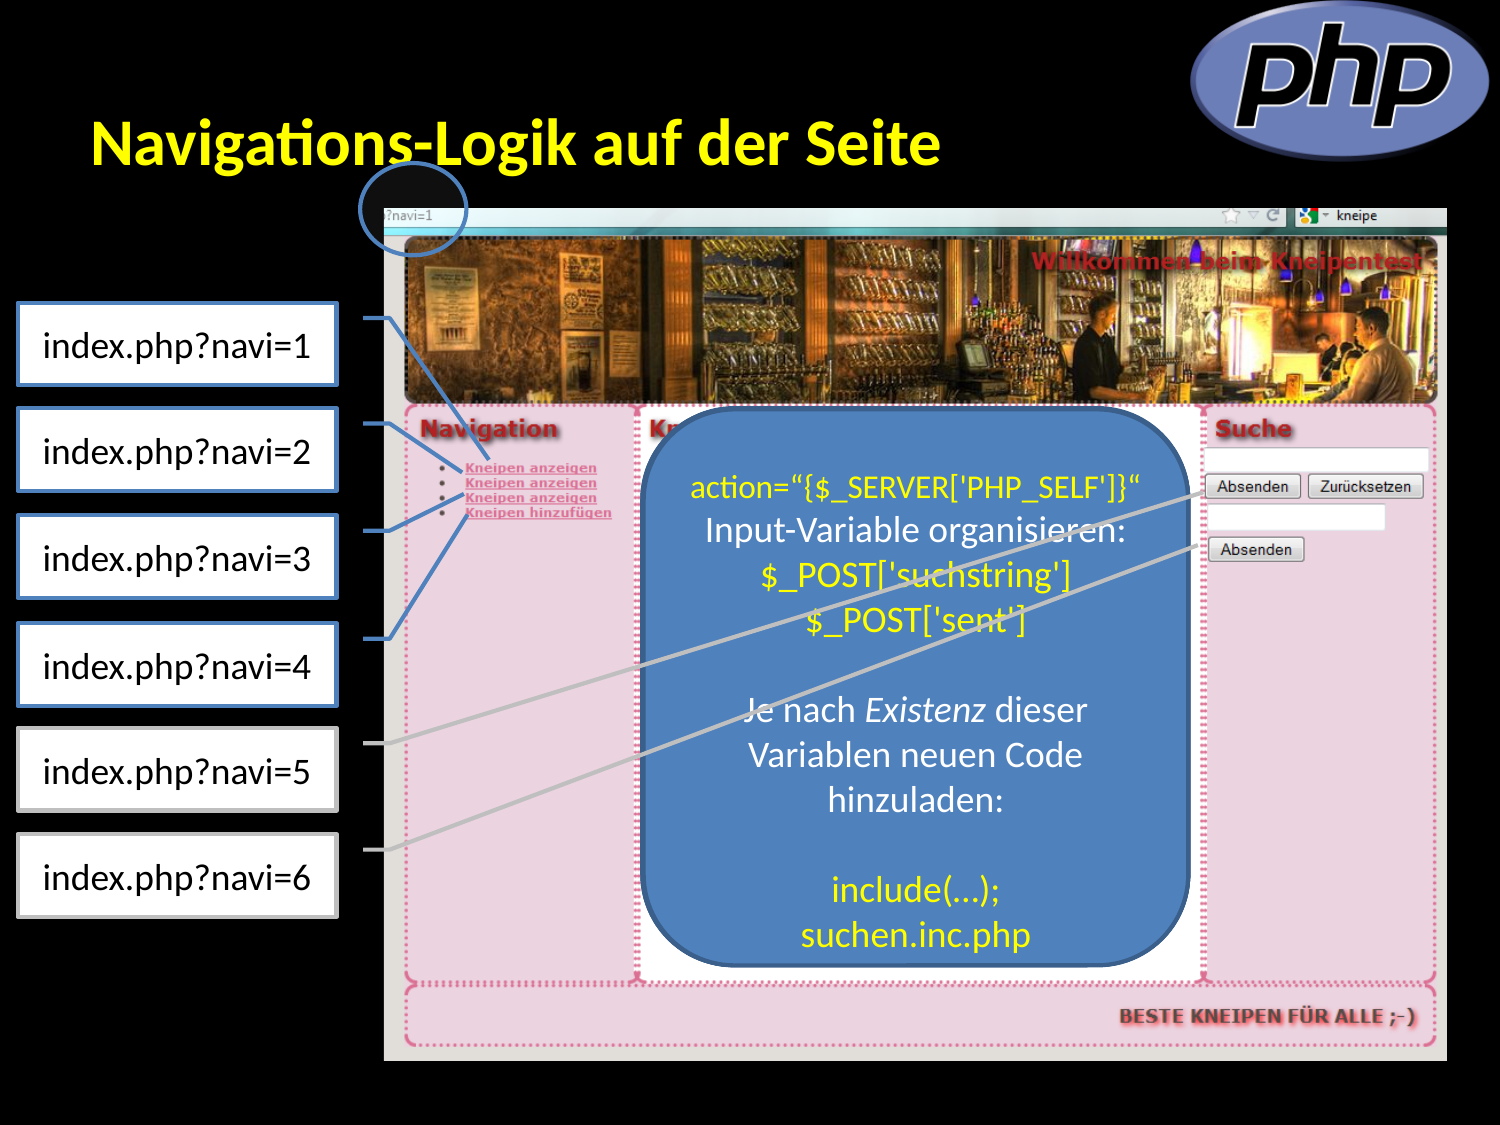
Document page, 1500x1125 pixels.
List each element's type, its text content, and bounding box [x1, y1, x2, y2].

title Navigations-Logik auf der Seite [75, 45, 1425, 233]
text_box index.php?navi=5 [16, 726, 339, 813]
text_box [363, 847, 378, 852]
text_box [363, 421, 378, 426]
text_box index.php?navi=6 [16, 832, 339, 919]
picture [383, 207, 1448, 1061]
picture [1187, 0, 1497, 164]
text_box index.php?navi=2 [16, 406, 339, 493]
text_box index.php?navi=3 [16, 513, 339, 600]
text_box index.php?navi=1 [16, 301, 339, 387]
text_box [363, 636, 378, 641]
text_box index.php?navi=4 [16, 621, 339, 708]
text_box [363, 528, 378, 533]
text_box [358, 160, 469, 247]
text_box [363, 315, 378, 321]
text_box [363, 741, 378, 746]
